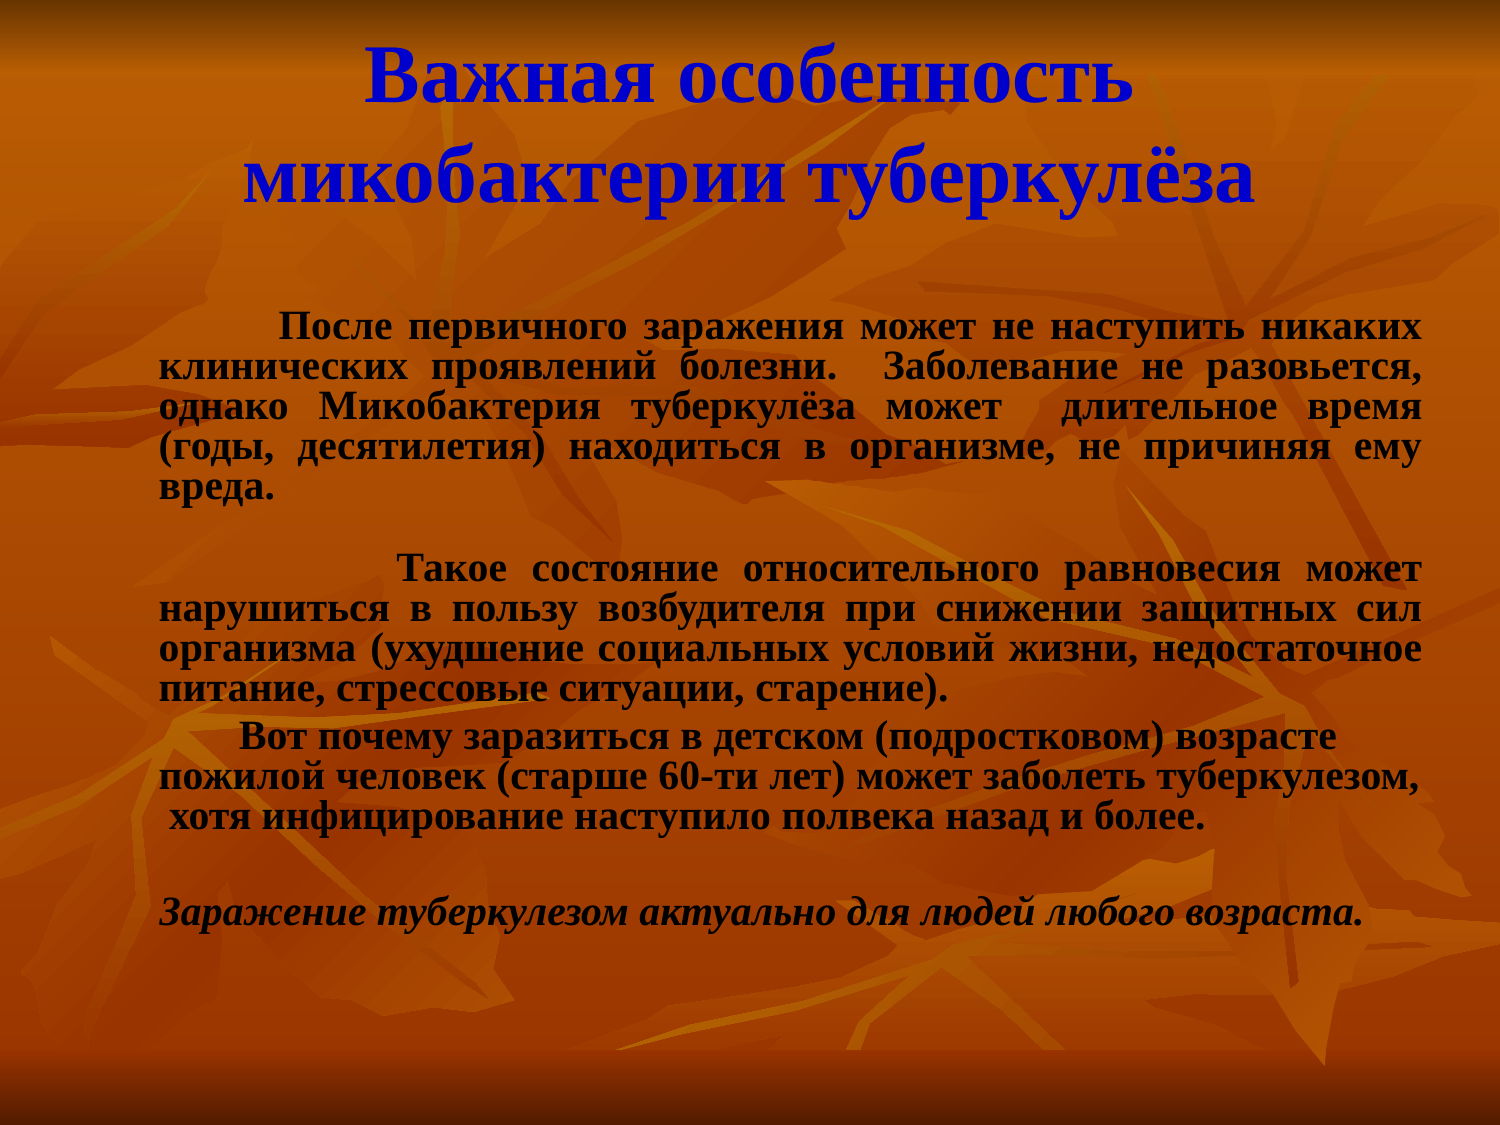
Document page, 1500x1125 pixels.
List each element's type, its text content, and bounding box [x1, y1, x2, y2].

list После первичного заражения может не наступить никаких клинических проявлений болезни. Заболевание не разовьется, однако Микобактерия туберкулёза может длительное время (годы, десятилетия) находиться в организме, не причиняя ему вреда. Такое состояние относительного равновесия может нарушиться в пользу возбудителя при снижении защитных сил организма (ухудшение социальных условий жизни, недостаточное питание, стрессовые ситуации, старение). Вот почему заразиться в детском (подростковом) возрасте пожилой человек (старше 60-ти лет) может заболеть туберкулезом, хотя инфицирование наступило полвека назад и более. Заражение туберкулезом актуально для людей любого возраста. [87, 299, 1438, 1051]
title Важная особенность микобактерии туберкулёза [74, 74, 1426, 263]
